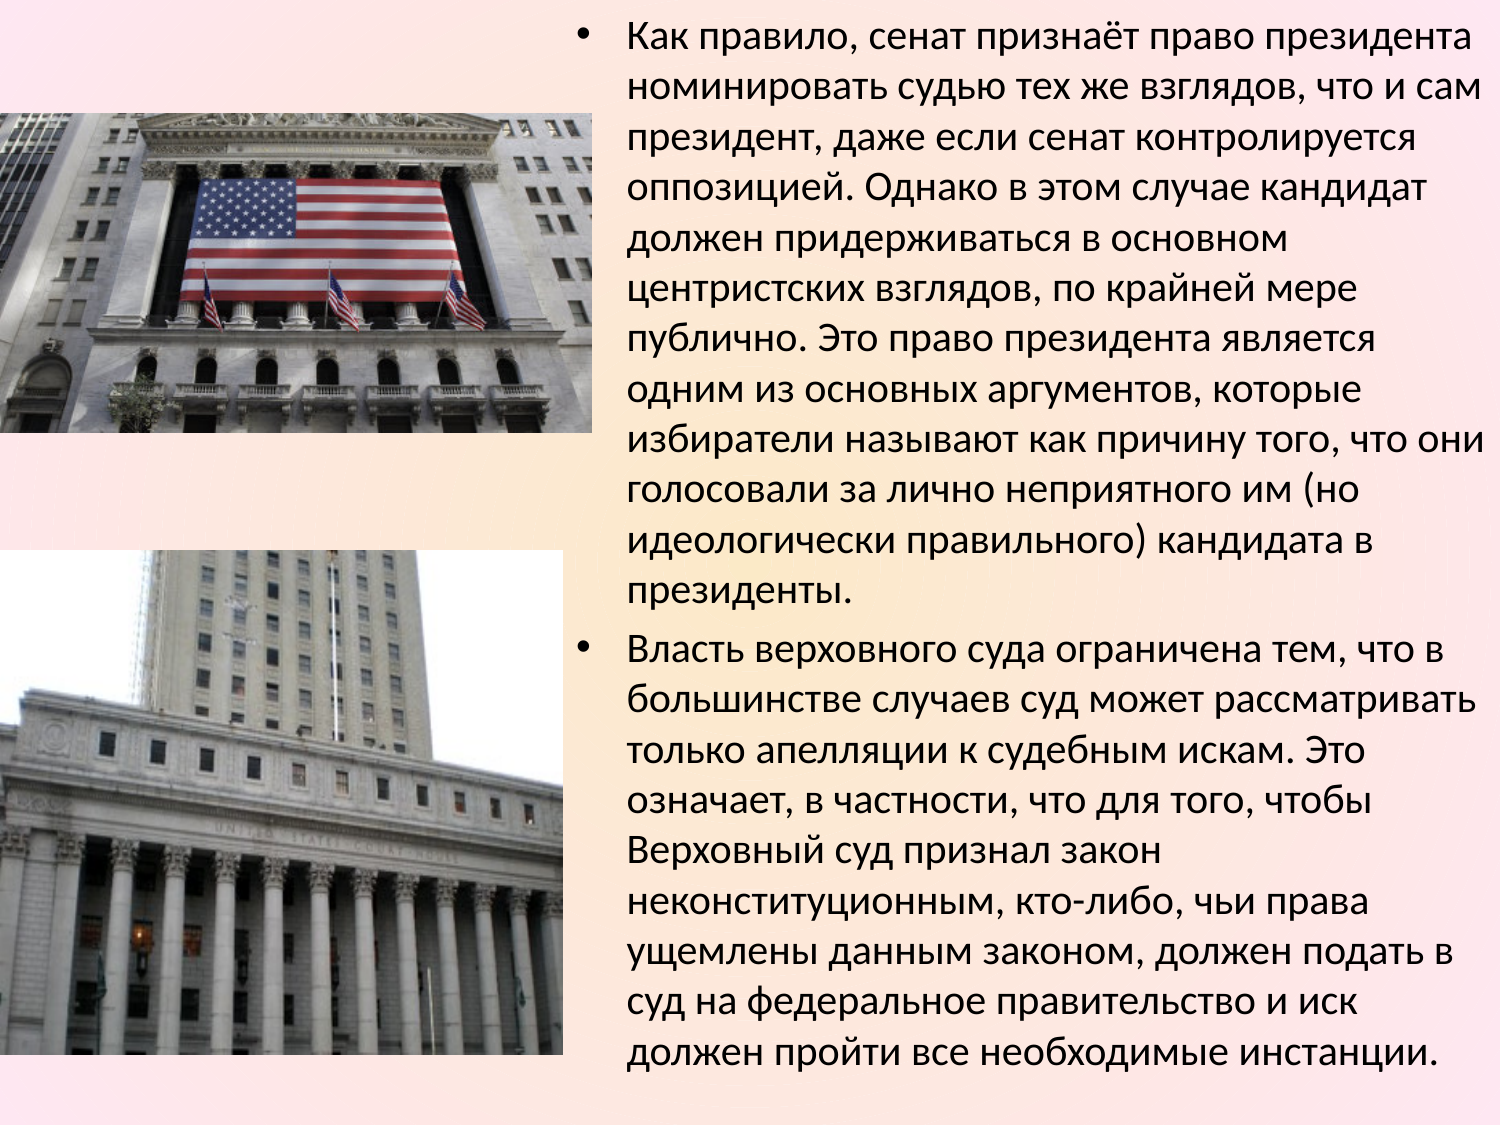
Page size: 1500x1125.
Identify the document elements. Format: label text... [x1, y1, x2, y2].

picture [0, 113, 592, 433]
list Как правило, сенат признаёт право президента номинировать судью тех же взглядов, что и сам президент, даже если сенат контролируется оппозицией. Однако в этом случае кандидат должен придерживаться в основном центристских взглядов, по крайней мере публично. Это право президента является одним из основных аргументов, которые избиратели называют как причину того, что они голосовали за лично неприятного им (но идеологически правильного) кандидата в президенты. Власть верховного суда ограничена тем, что в большинстве случаев суд может рассматривать только апелляции к судебным искам. Это означает, в частности, что для того, чтобы Верховный суд признал закон неконституционным, кто-либо, чьи права ущемлены данным законом, должен подать в суд на федеральное правительство и иск должен пройти все необходимые инстанции. [561, 0, 1500, 1125]
picture [0, 550, 563, 1055]
